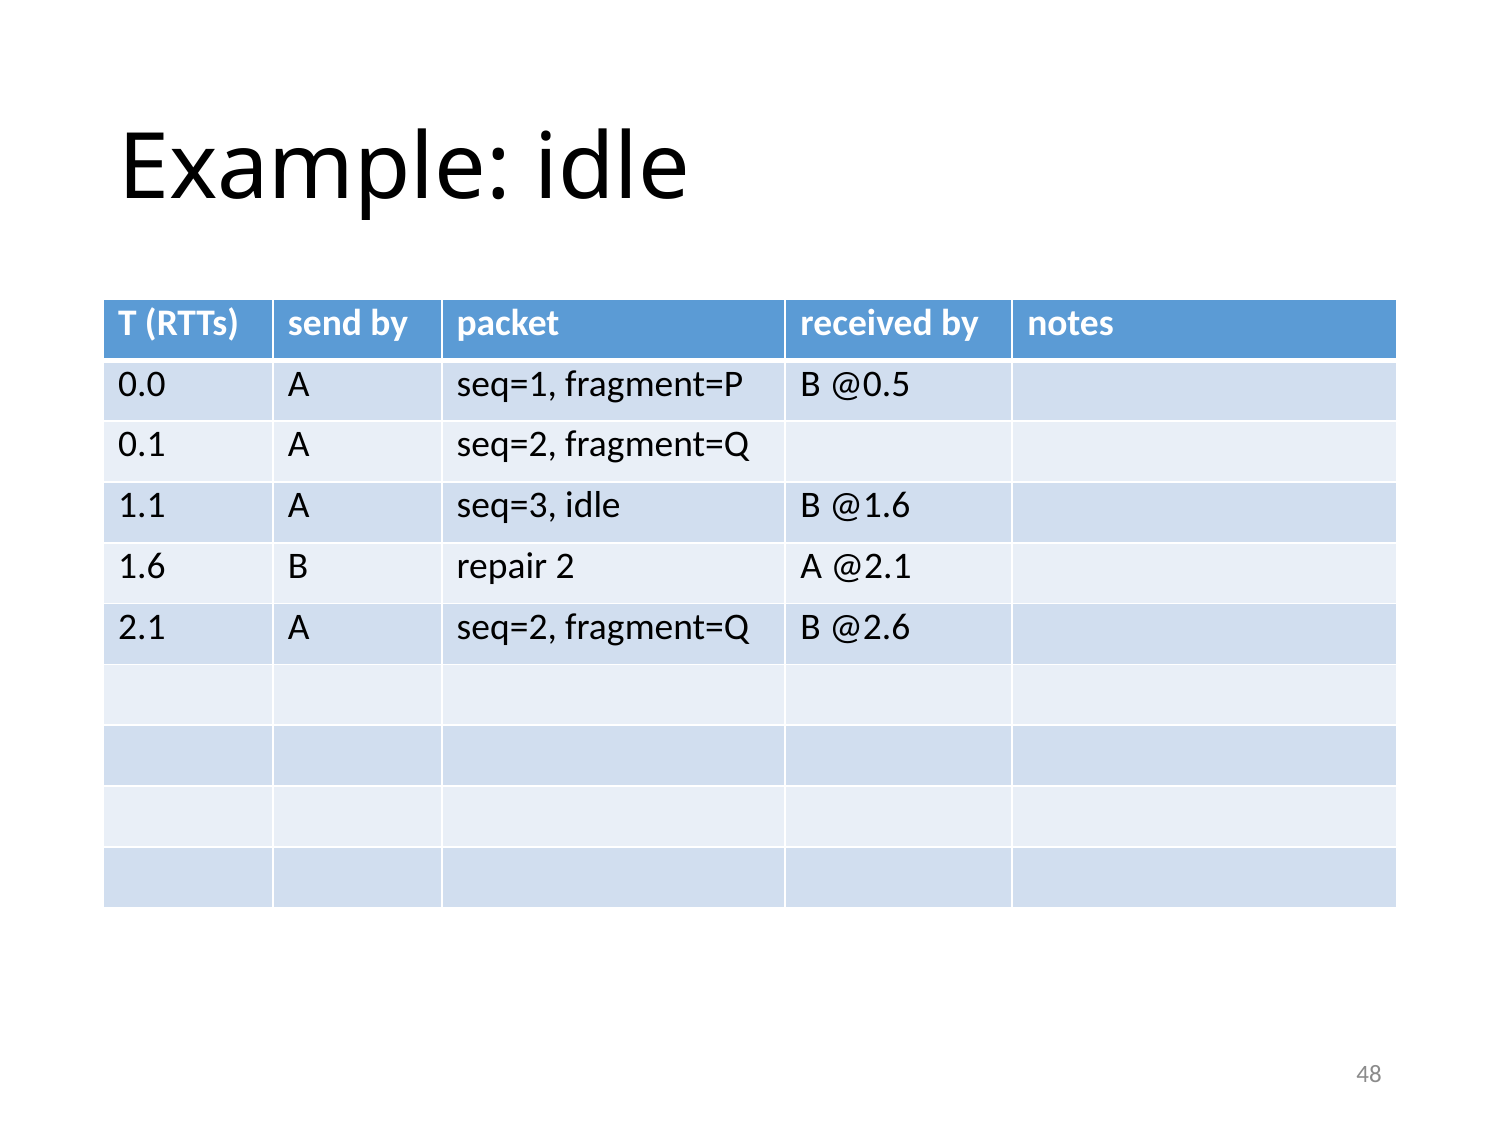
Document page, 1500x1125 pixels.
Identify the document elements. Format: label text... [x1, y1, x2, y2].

table_cell [1013, 544, 1396, 603]
table_cell [1013, 726, 1396, 785]
table_cell [786, 422, 1011, 481]
table_cell [1013, 787, 1396, 846]
table_cell B @1.6 [786, 483, 1011, 542]
table_cell [1013, 422, 1396, 481]
table_cell [104, 665, 272, 724]
table_header send by [274, 300, 441, 358]
title Example: idle [103, 59, 1397, 278]
table_cell [786, 787, 1011, 846]
table_cell 0.0 [104, 363, 272, 420]
table_cell [443, 726, 784, 785]
table_cell B @2.6 [786, 604, 1011, 664]
table_cell B [274, 544, 441, 603]
table_cell [786, 848, 1011, 907]
table_cell A [274, 422, 441, 481]
table_cell 1.1 [104, 483, 272, 542]
table_cell 2.1 [104, 604, 272, 664]
slide_number 48 [1059, 1042, 1397, 1103]
table_cell 1.6 [104, 544, 272, 603]
table_cell [1013, 483, 1396, 542]
table_cell [1013, 604, 1396, 664]
table_cell [104, 848, 272, 907]
table_cell A [274, 363, 441, 420]
table_cell [1013, 363, 1396, 420]
table_cell [1013, 848, 1396, 907]
table_cell 0.1 [104, 422, 272, 481]
table_header notes [1013, 300, 1396, 358]
table_cell [1013, 665, 1396, 724]
table_cell [786, 726, 1011, 785]
table_cell [274, 787, 441, 846]
table_cell B @0.5 [786, 363, 1011, 420]
table_cell [443, 848, 784, 907]
table_cell [786, 665, 1011, 724]
table_cell seq=2, fragment=Q [443, 422, 784, 481]
table_cell [443, 787, 784, 846]
table_cell [104, 726, 272, 785]
table_cell seq=2, fragment=Q [443, 604, 784, 664]
table_header packet [443, 300, 784, 358]
table_header received by [786, 300, 1011, 358]
table_cell repair 2 [443, 544, 784, 603]
table_cell seq=1, fragment=P [443, 363, 784, 420]
table_cell A [274, 483, 441, 542]
table_cell A @2.1 [786, 544, 1011, 603]
table_header T (RTTs) [104, 300, 272, 358]
table_cell [274, 848, 441, 907]
table_cell [274, 726, 441, 785]
table_cell [274, 665, 441, 724]
table_cell seq=3, idle [443, 483, 784, 542]
table_cell A [274, 604, 441, 664]
table_cell [443, 665, 784, 724]
table_cell [104, 787, 272, 846]
